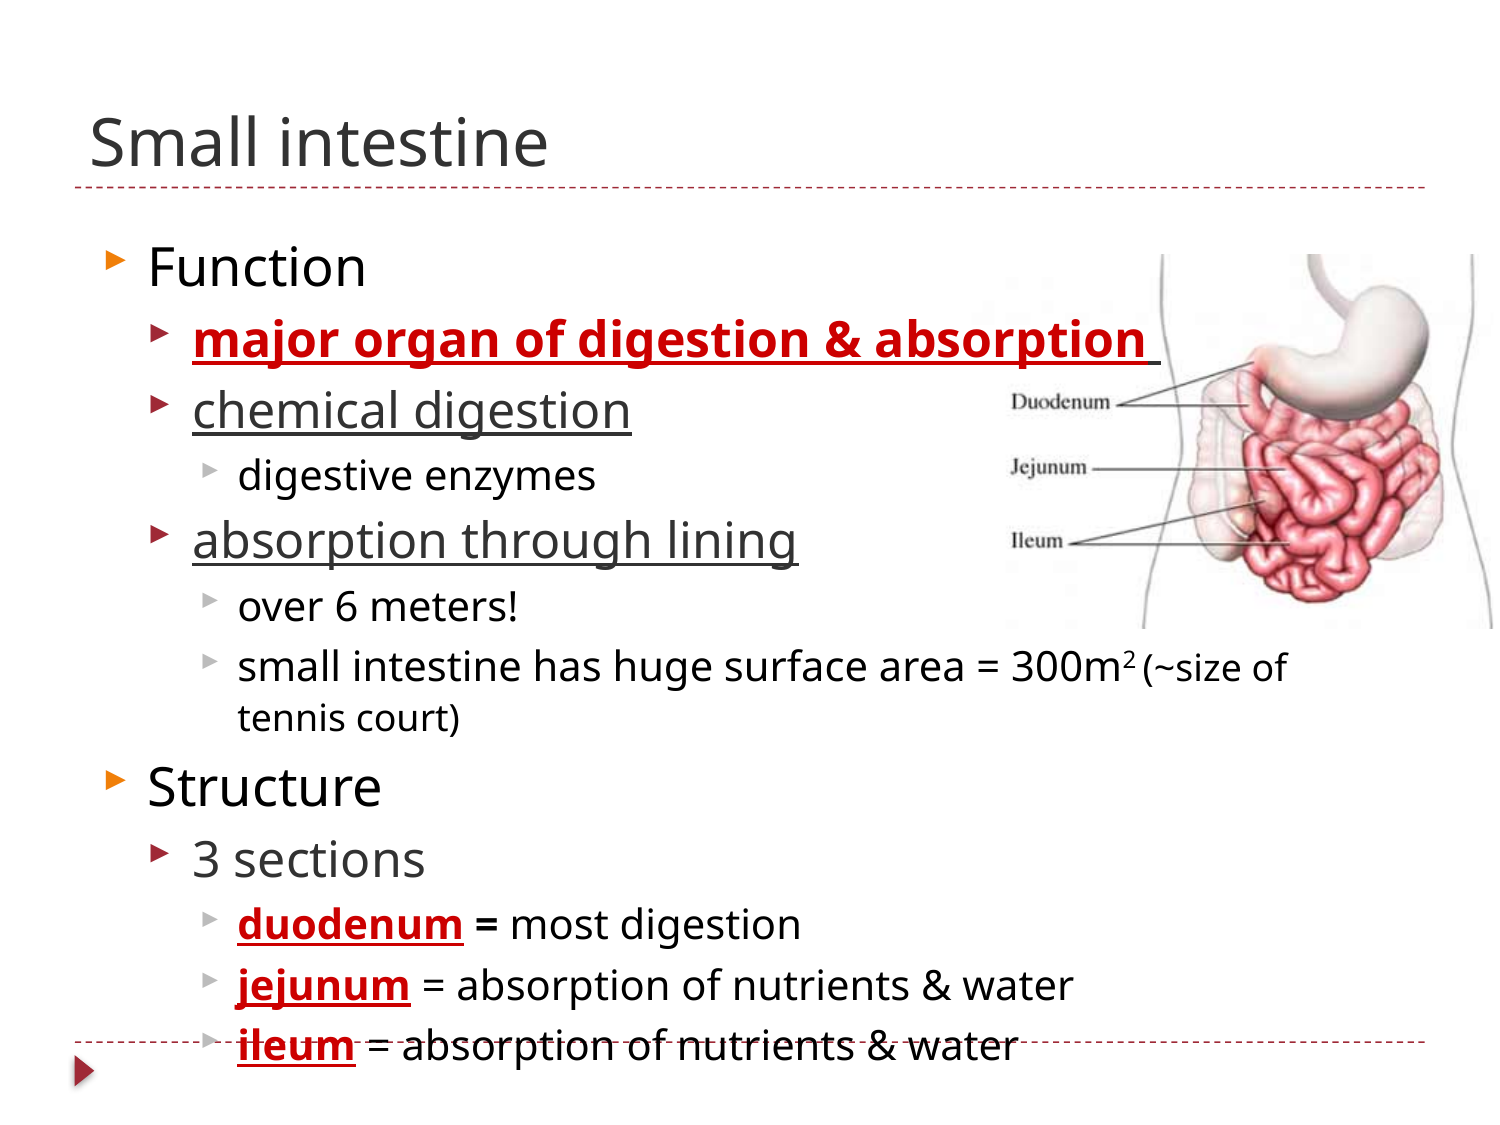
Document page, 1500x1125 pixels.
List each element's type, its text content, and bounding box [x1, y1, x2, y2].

picture [971, 254, 1494, 630]
list Function major organ of digestion & absorption chemical digestion digestive enzymes absorption through lining over 6 meters! small intestine has huge surface area = 300m2 (~size of tennis court) Structure 3 sections duodenum = most digestion jejunum = absorption of nutrients & water ileum = absorption of nutrients & water [87, 224, 1413, 1089]
title Small intestine [75, 24, 1425, 188]
